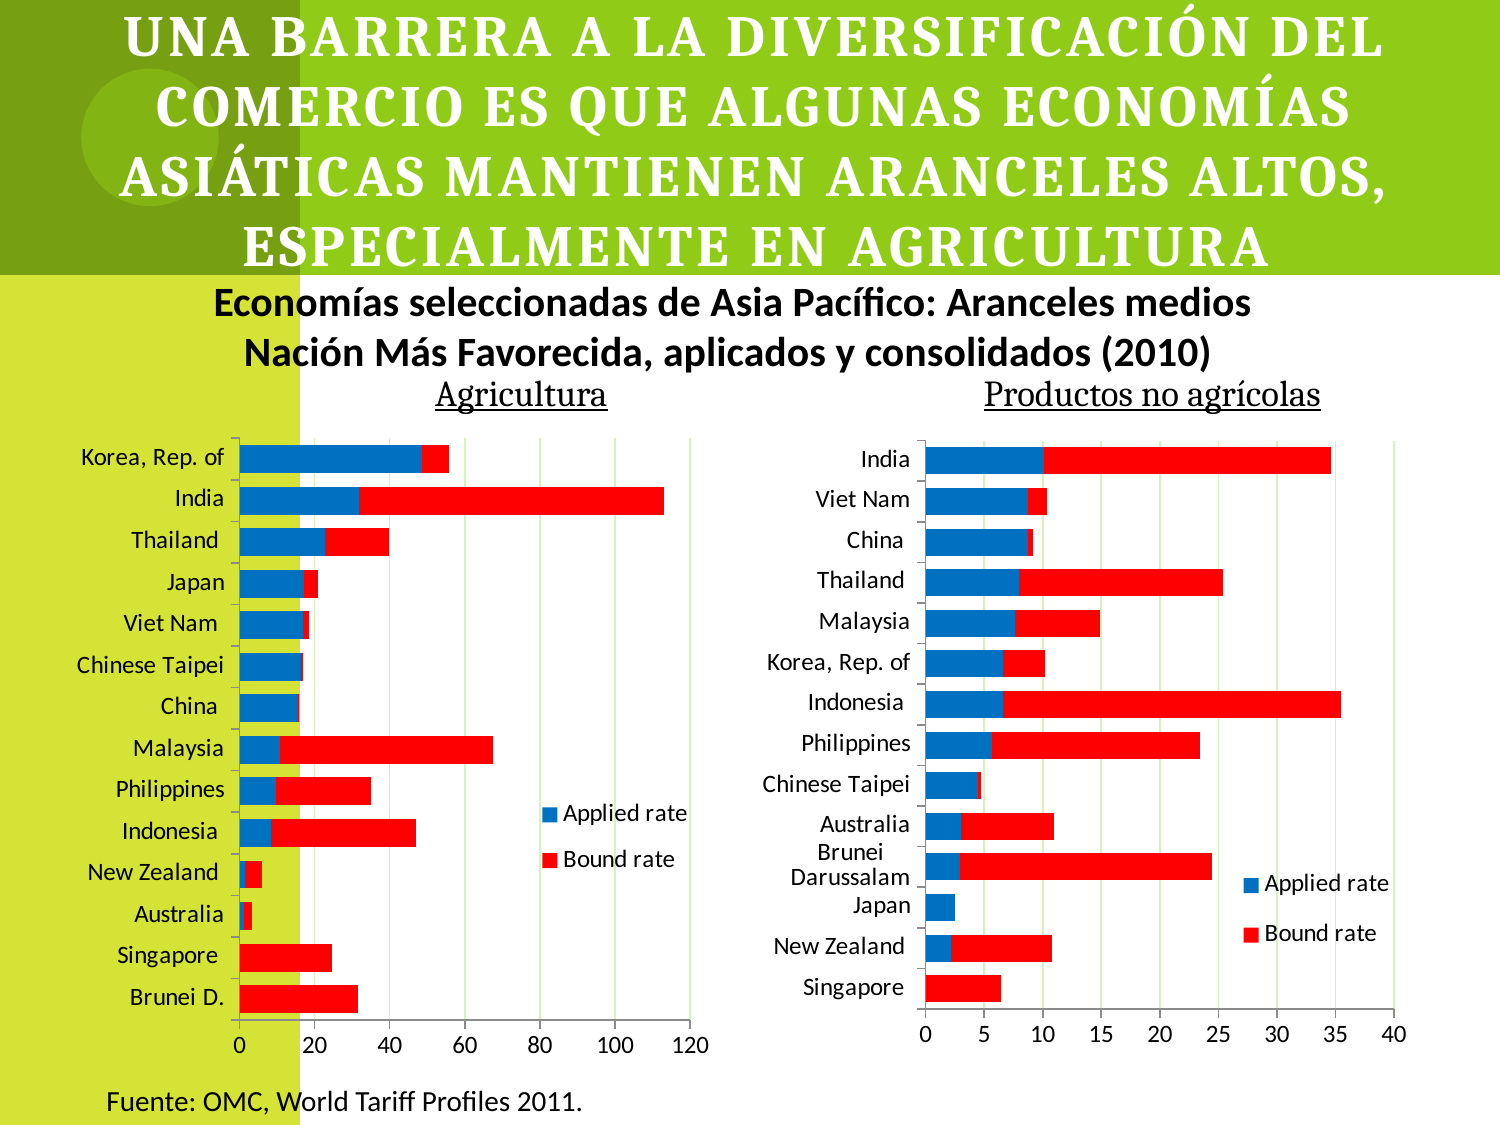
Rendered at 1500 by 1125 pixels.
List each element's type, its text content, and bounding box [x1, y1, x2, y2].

list Productos no agrícolas [879, 361, 1425, 418]
title Una barrera a la diversificación del comercio es que algunas economías asiáticas mantienen aranceles altos, especialmente en agricultura [53, 45, 1459, 232]
text_box Fuente: OMC, World Tariff Profiles 2011. [91, 1078, 599, 1125]
chart [761, 420, 1436, 1065]
list Agricultura [277, 382, 765, 421]
text_box Economías seleccionadas de Asia Pacífico: Aranceles medios Nación Más Favorecida, aplicados y consolidados (2010) [135, 267, 1331, 382]
chart [76, 420, 740, 1070]
